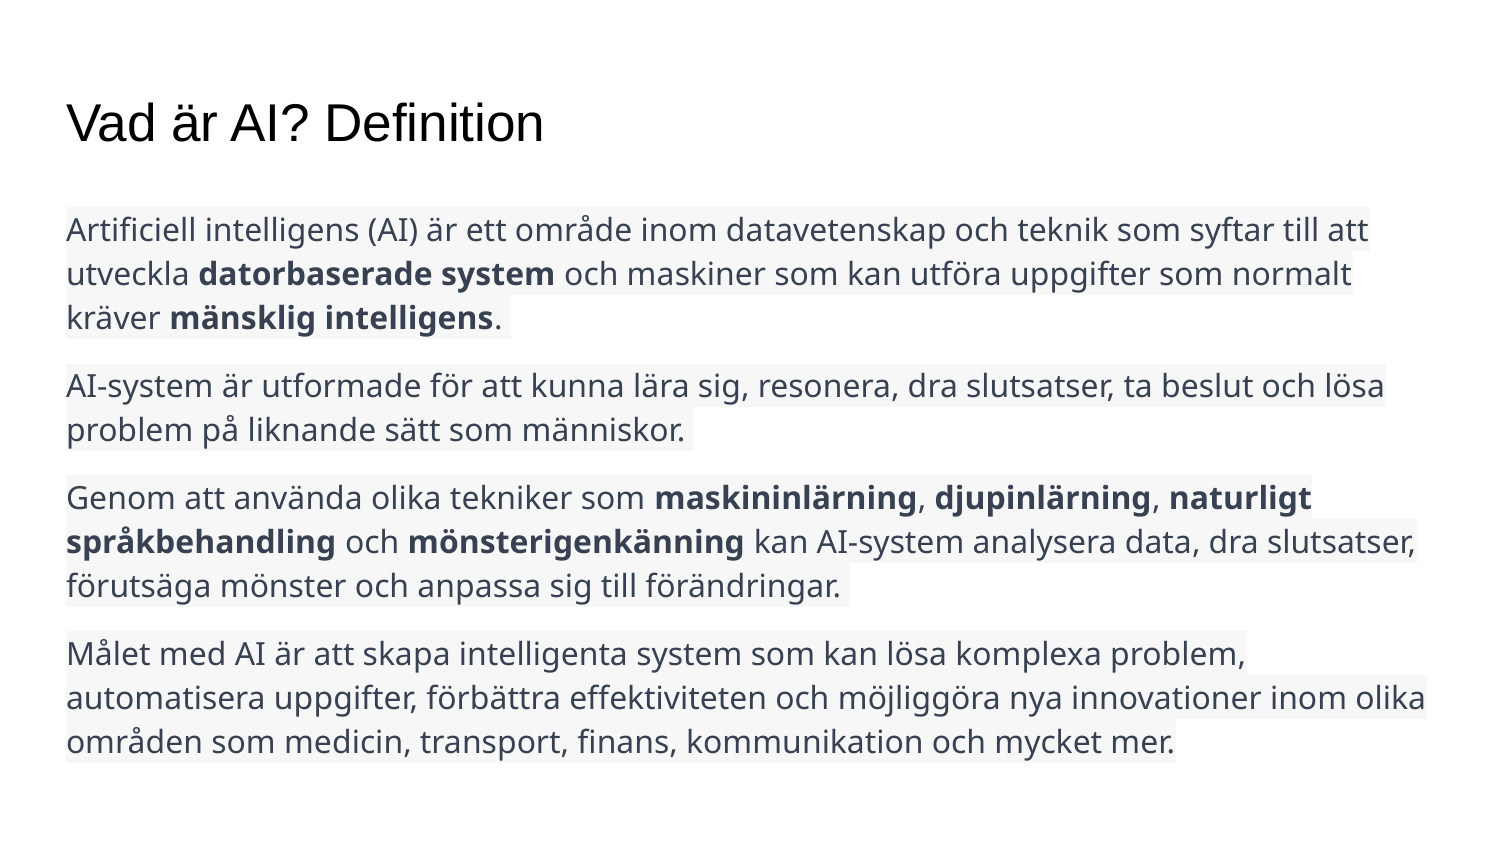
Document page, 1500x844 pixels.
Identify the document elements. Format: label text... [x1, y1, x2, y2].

title Vad är AI? Definition [51, 72, 1449, 167]
list Artificiell intelligens (AI) är ett område inom datavetenskap och teknik som syftar till att utveckla datorbaserade system och maskiner som kan utföra uppgifter som normalt kräver mänsklig intelligens. AI-system är utformade för att kunna lära sig, resonera, dra slutsatser, ta beslut och lösa problem på liknande sätt som människor. Genom att använda olika tekniker som maskininlärning, djupinlärning, naturligt språkbehandling och mönsterigenkänning kan AI-system analysera data, dra slutsatser, förutsäga mönster och anpassa sig till förändringar. Målet med AI är att skapa intelligenta system som kan lösa komplexa problem, automatisera uppgifter, förbättra effektiviteten och möjliggöra nya innovationer inom olika områden som medicin, transport, finans, kommunikation och mycket mer. [51, 189, 1449, 777]
